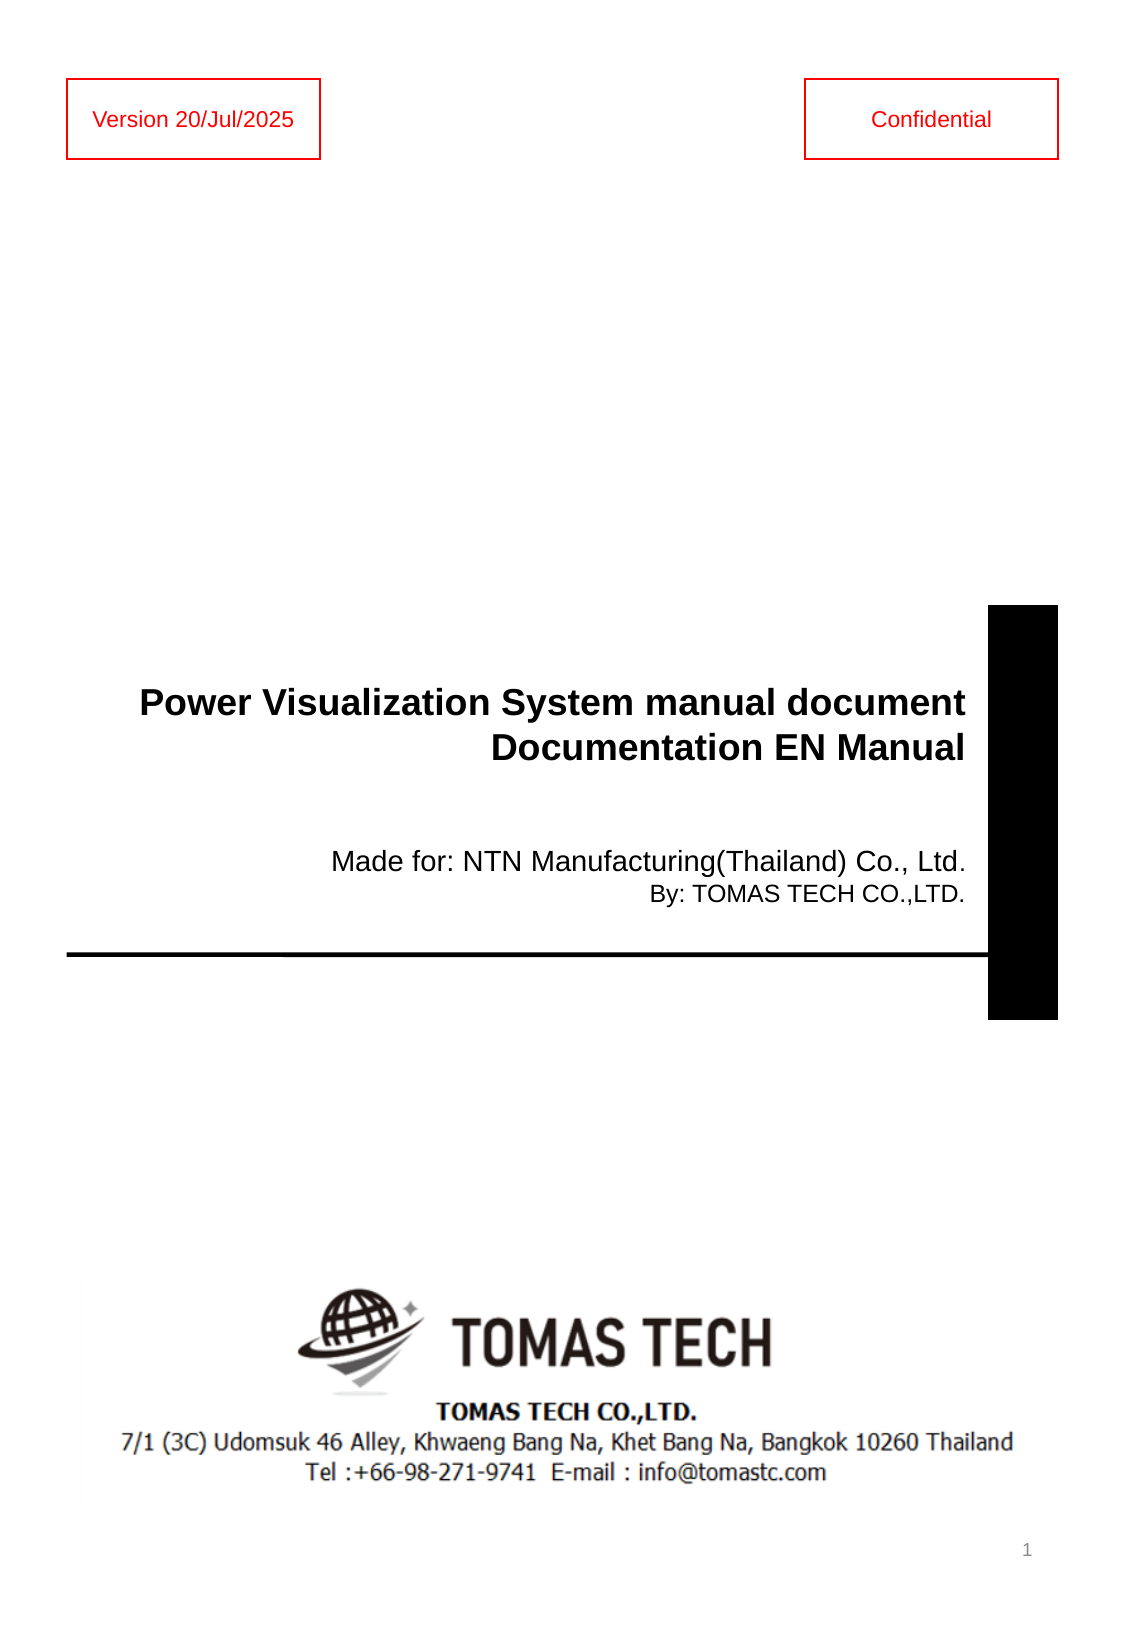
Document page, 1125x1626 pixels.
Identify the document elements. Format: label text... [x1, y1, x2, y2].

slide_number 1 [794, 1507, 1048, 1593]
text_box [66, 604, 1059, 1021]
text_box Version 20/Jul/2025 [66, 78, 321, 160]
picture [81, 1272, 1059, 1507]
text_box Confidential [804, 78, 1059, 160]
